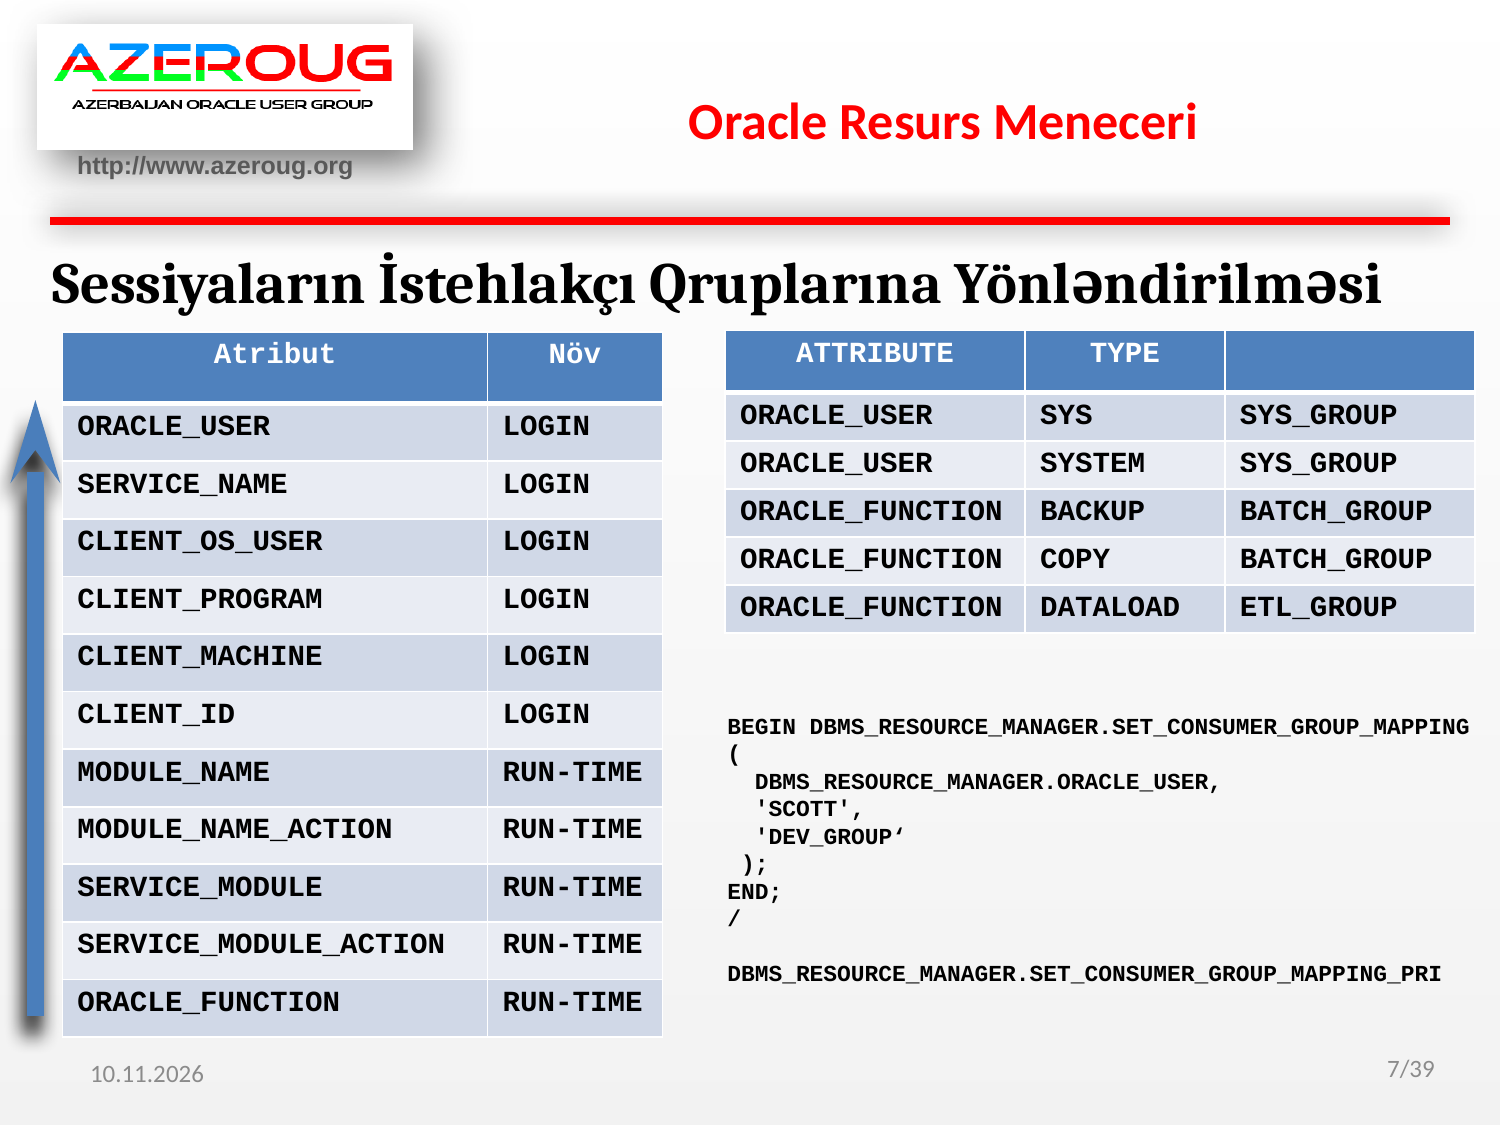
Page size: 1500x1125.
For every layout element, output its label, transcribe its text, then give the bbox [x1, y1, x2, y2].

table_cell CLIENT_OS_USER [63, 520, 487, 576]
table_cell ORACLE_FUNCTION [726, 538, 1024, 584]
table_cell BACKUP [1026, 490, 1224, 536]
table_cell ORACLE_FUNCTION [726, 490, 1024, 536]
table_cell LOGIN [488, 406, 662, 460]
table_header TYPE [1026, 331, 1224, 390]
picture [37, 24, 413, 150]
text_box Sessiyaların İstehlakçı Qruplarına Yönləndirilməsi [37, 237, 1450, 323]
table_cell MODULE_NAME [63, 750, 487, 806]
table_cell ORACLE_FUNCTION [726, 586, 1024, 632]
table_cell ETL_GROUP [1226, 586, 1474, 632]
title Oracle Resurs Meneceri [487, 49, 1401, 188]
table_cell LOGIN [488, 462, 662, 518]
table_cell RUN-TIME [488, 750, 662, 806]
text_box [0, 237, 1500, 1125]
table_cell CLIENT_ID [63, 692, 487, 748]
table_cell BATCH_GROUP [1226, 538, 1474, 584]
table_cell RUN-TIME [488, 865, 662, 921]
table_cell LOGIN [488, 635, 662, 691]
table_cell CLIENT_MACHINE [63, 635, 487, 691]
table_cell LOGIN [488, 577, 662, 633]
table_header [1226, 331, 1474, 390]
table_header Növ [488, 333, 662, 401]
table_cell SERVICE_NAME [63, 462, 487, 518]
picture [50, 217, 1450, 225]
text_box BEGIN DBMS_RESOURCE_MANAGER.SET_CONSUMER_GROUP_MAPPING ( DBMS_RESOURCE_MANAGER.ORACLE_USER, 'SCOTT', 'DEV_GROUP‘ ); END; / DBMS_RESOURCE_MANAGER.SET_CONSUMER_GROUP_MAPPING_PRI [712, 704, 1500, 994]
table_cell ORACLE_USER [726, 442, 1024, 488]
table_cell RUN-TIME [488, 923, 662, 979]
table_cell SERVICE_MODULE [63, 865, 487, 921]
table_cell LOGIN [488, 692, 662, 748]
table_cell MODULE_NAME_ACTION [63, 808, 487, 863]
table_cell CLIENT_PROGRAM [63, 577, 487, 633]
table_cell SYS [1026, 395, 1224, 440]
table_cell RUN-TIME [488, 808, 662, 863]
table_cell SYSTEM [1026, 442, 1224, 488]
table_cell SERVICE_MODULE_ACTION [63, 923, 487, 979]
table_cell ORACLE_USER [63, 406, 487, 460]
table_cell COPY [1026, 538, 1224, 584]
table_cell DATALOAD [1026, 586, 1224, 632]
table_cell BATCH_GROUP [1226, 490, 1474, 536]
table_cell RUN-TIME [488, 980, 662, 1036]
table_header Atribut [63, 333, 487, 401]
table_cell SYS_GROUP [1226, 442, 1474, 488]
table_cell ORACLE_USER [726, 395, 1024, 440]
table_cell ORACLE_FUNCTION [63, 980, 487, 1036]
table_cell LOGIN [488, 520, 662, 576]
table_cell SYS_GROUP [1226, 395, 1474, 440]
table_header ATTRIBUTE [726, 331, 1024, 390]
